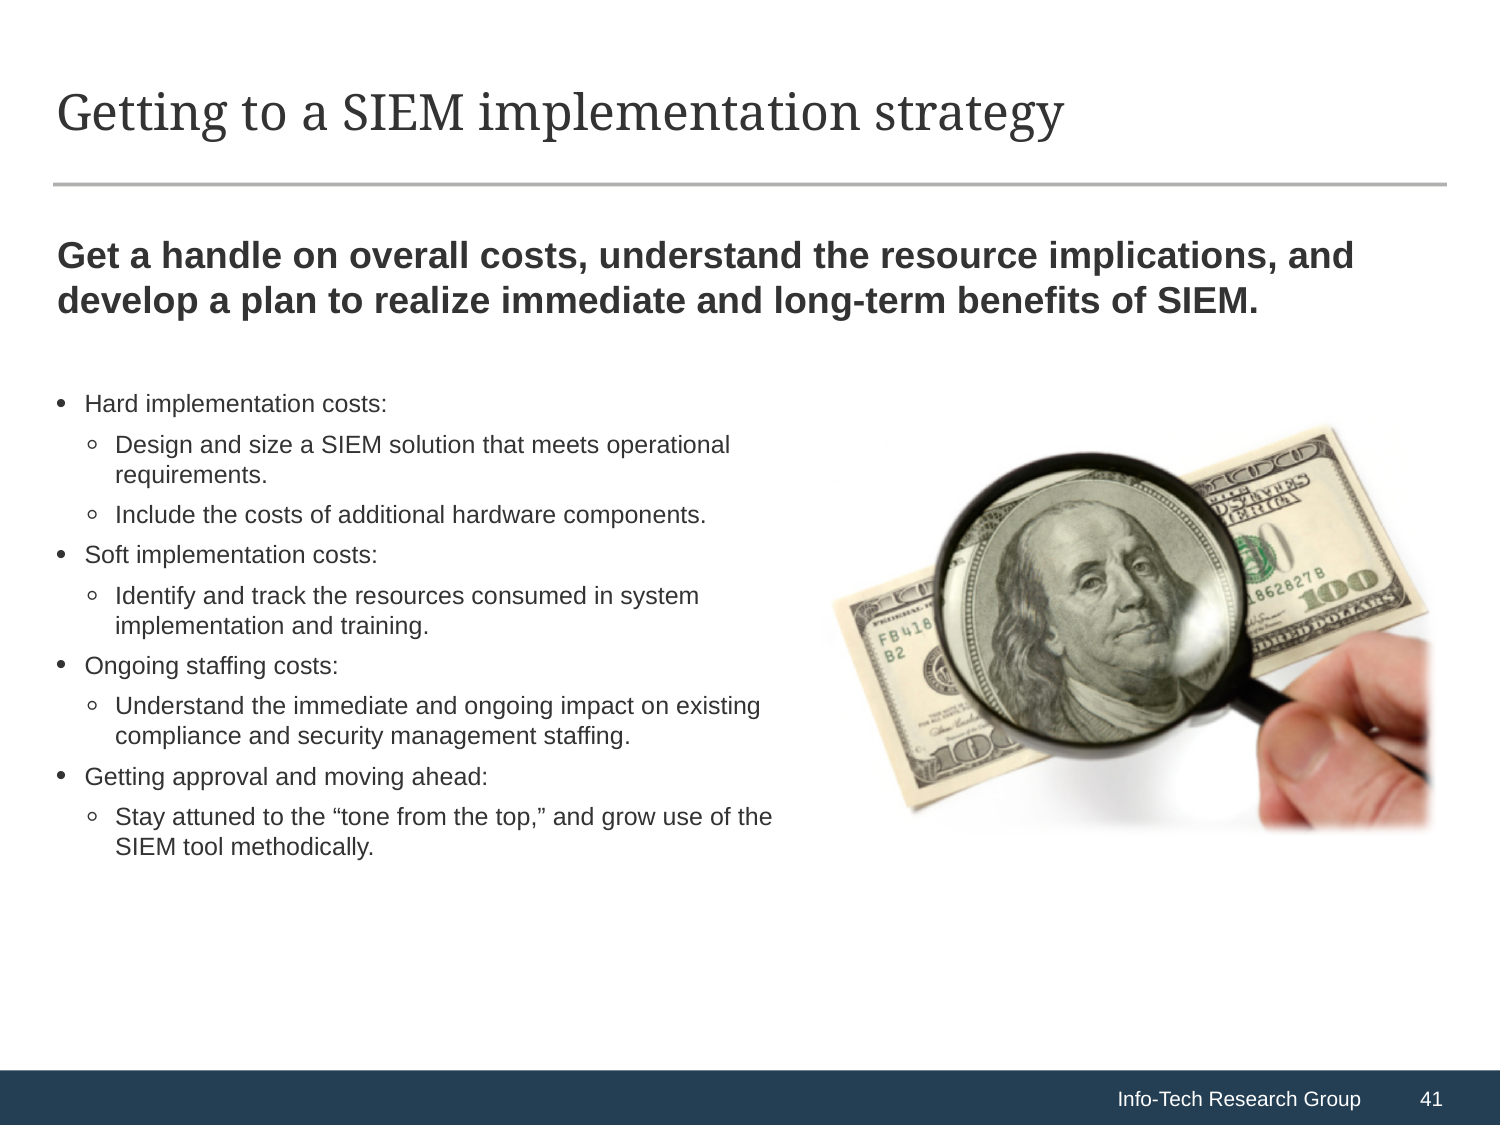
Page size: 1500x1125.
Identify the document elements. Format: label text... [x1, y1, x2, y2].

picture [820, 414, 1437, 837]
title Getting to a SIEM implementation strategy [41, 42, 1457, 185]
list Get a handle on overall costs, understand the resource implications, and develop a plan to realize immediate and long-term benefits of SIEM. [41, 223, 1457, 332]
list Hard implementation costs: Design and size a SIEM solution that meets operational requirements. Include the costs of additional hardware components. Soft implementation costs: Identify and track the resources consumed in system implementation and training. Ongoing staffing costs: Understand the immediate and ongoing impact on existing compliance and security management staffing. Getting approval and moving ahead: Stay attuned to the “tone from the top,” and grow use of the SIEM tool methodically. [40, 380, 798, 1089]
